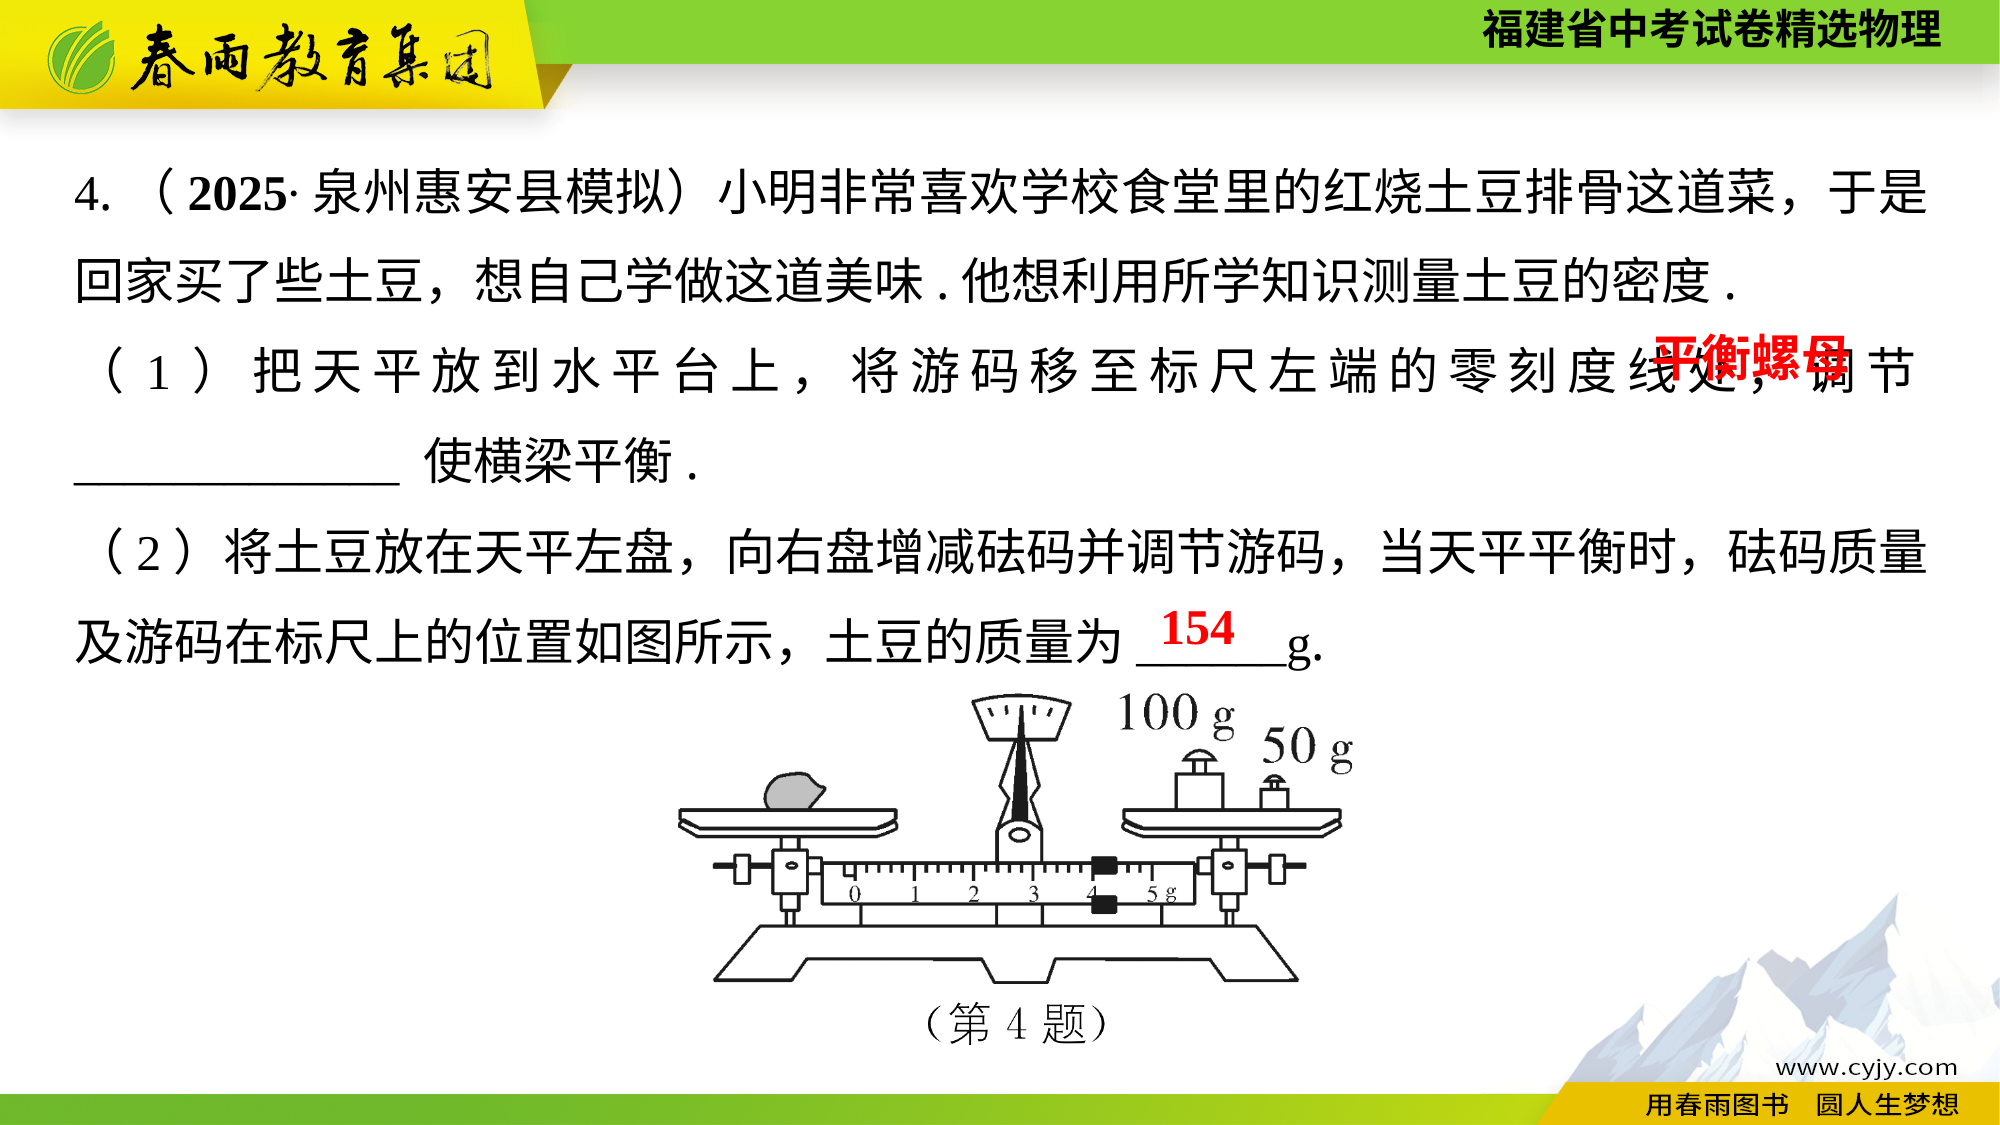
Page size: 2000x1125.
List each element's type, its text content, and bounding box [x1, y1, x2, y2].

text_box 平衡螺母 [1636, 319, 1867, 395]
list 4.（2025∙泉州惠安县模拟）小明非常喜欢学校食堂里的红烧土豆排骨这道菜，于是回家买了些土豆，想自己学做这道美味.他想利用所学知识测量土豆的密度. （1）把天平放到水平台上，将游码移至标尺左端的零刻度线处，调节_____________ 使横梁平衡. （2）将土豆放在天平左盘，向右盘增减砝码并调节游码，当天平平衡时，砝码质量及游码在标尺上的位置如图所示，土豆的质量为______g. [59, 122, 1944, 683]
text_box 154 [1145, 587, 1312, 663]
picture [0, 0, 2000, 1125]
